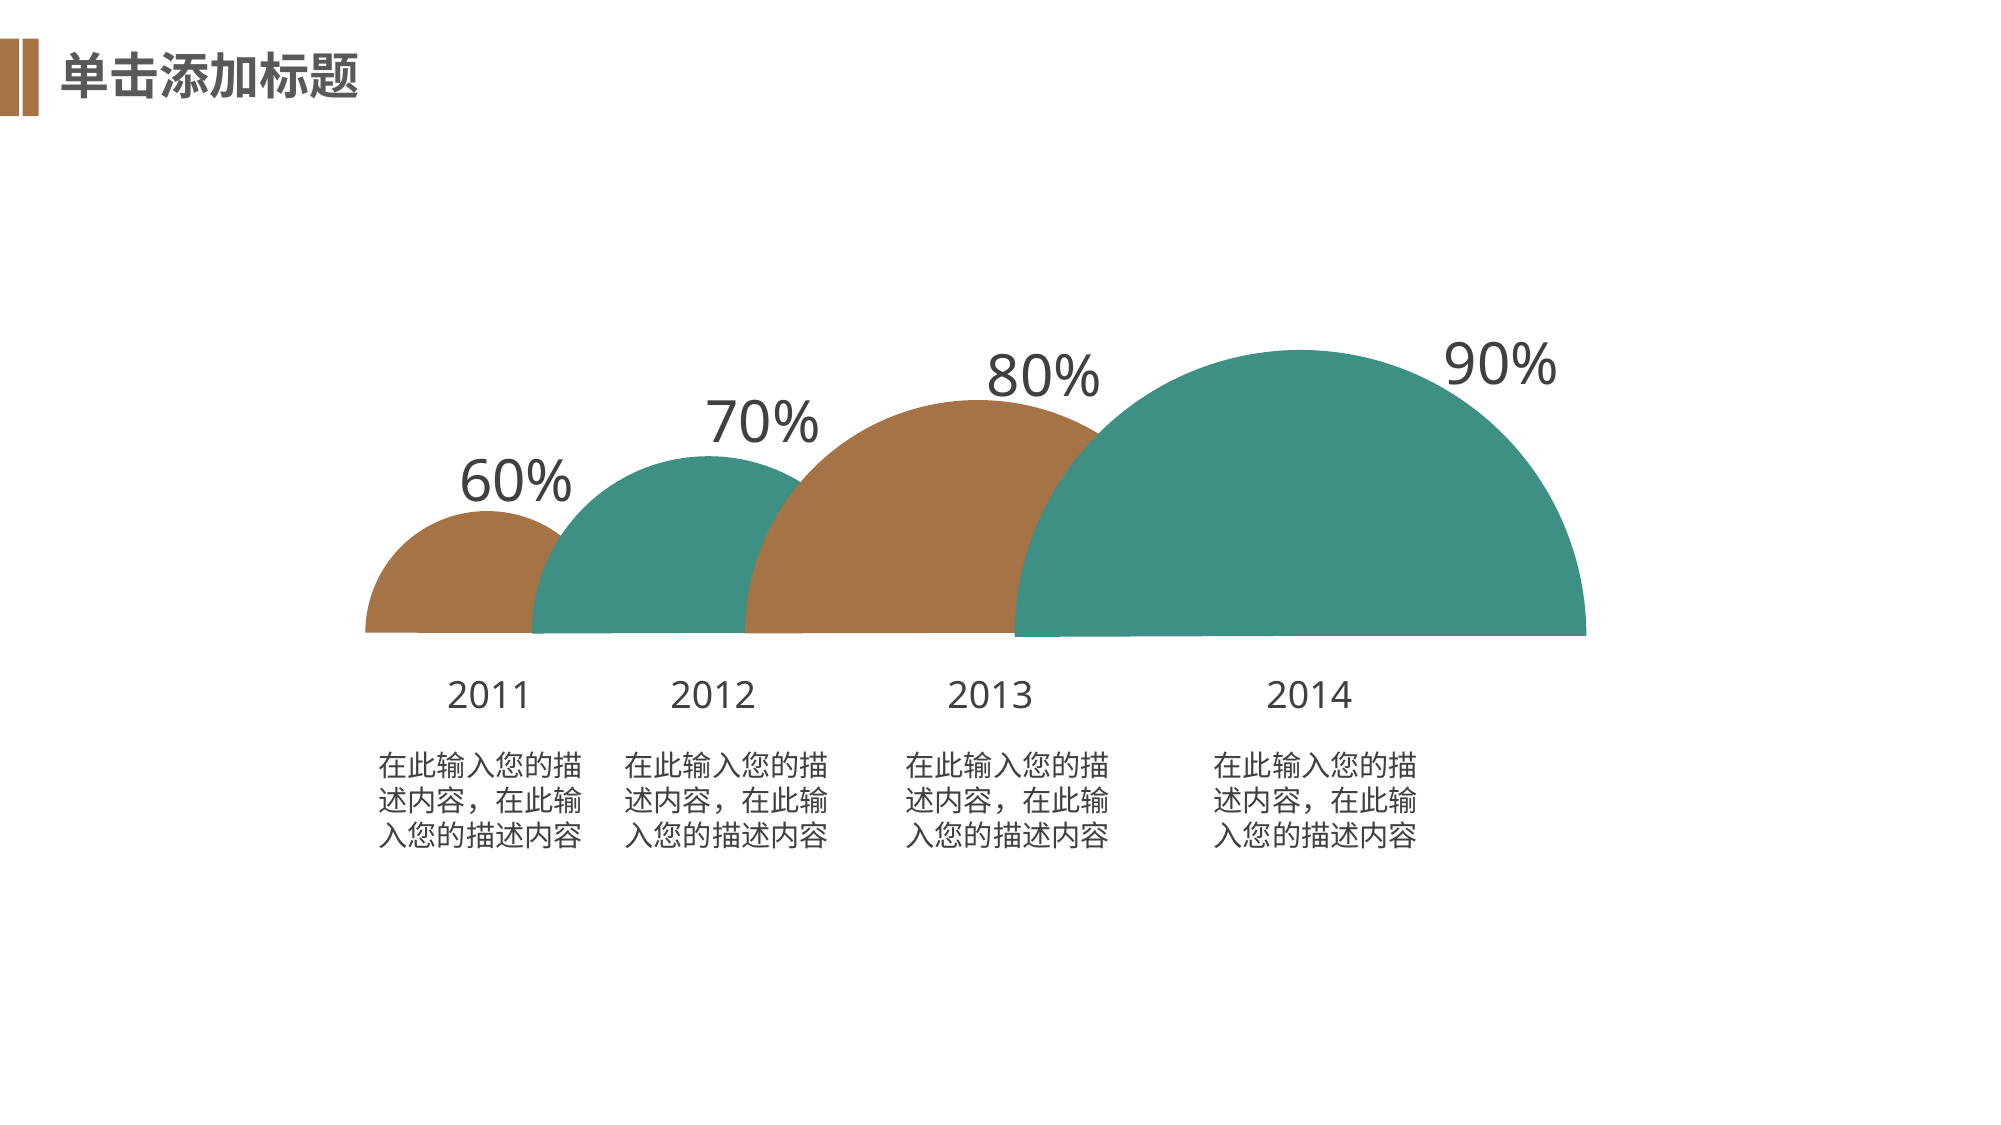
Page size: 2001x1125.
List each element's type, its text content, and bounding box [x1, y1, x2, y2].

text_box 2011 [418, 663, 563, 724]
text_box 单击添加标题 [44, 37, 540, 113]
text_box [744, 399, 1098, 634]
text_box 70% [690, 377, 836, 462]
text_box 2013 [918, 663, 1063, 724]
text_box [22, 38, 40, 117]
text_box [364, 518, 560, 633]
text_box 2012 [641, 663, 786, 724]
text_box 80% [971, 330, 1117, 415]
text_box [1014, 349, 1587, 637]
text_box 在此输入您的描述内容，在此输入您的描述内容 [886, 739, 1129, 860]
text_box 60% [444, 435, 590, 521]
text_box 在此输入您的描述内容，在此输入您的描述内容 [605, 739, 848, 860]
text_box 在此输入您的描述内容，在此输入您的描述内容 [1194, 739, 1438, 860]
text_box [531, 456, 800, 634]
text_box 90% [1429, 318, 1574, 404]
text_box 2014 [1237, 663, 1382, 724]
text_box 在此输入您的描述内容，在此输入您的描述内容 [359, 739, 603, 860]
text_box [0, 38, 20, 117]
